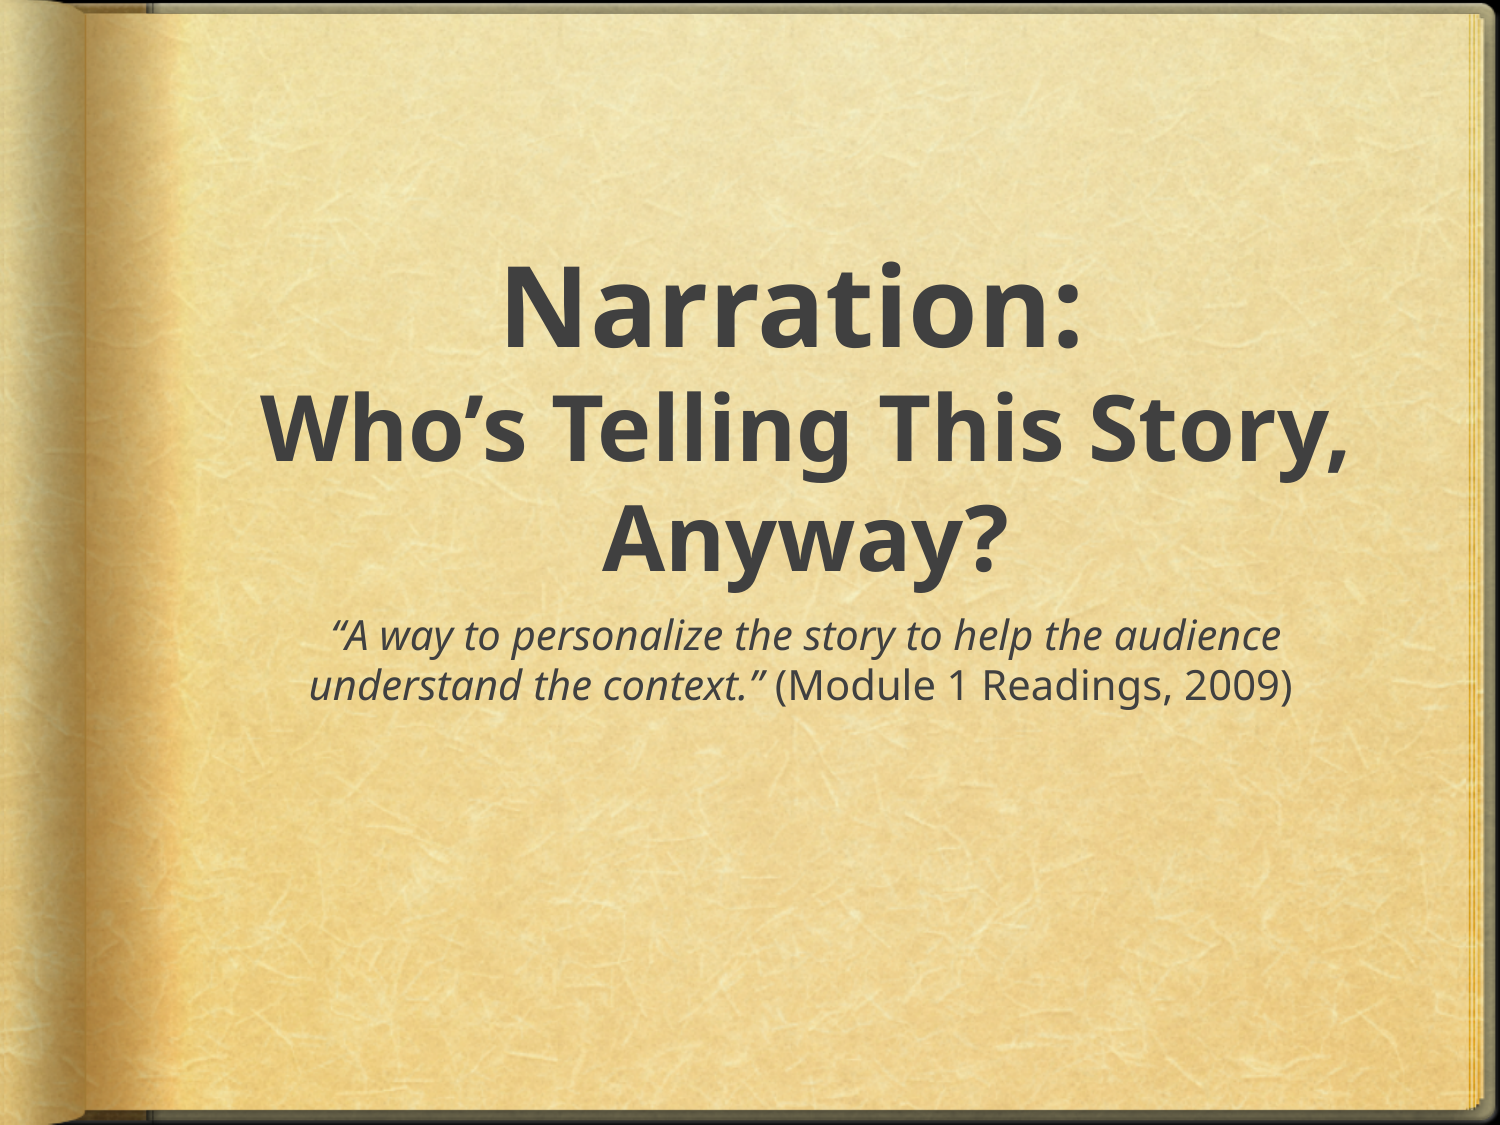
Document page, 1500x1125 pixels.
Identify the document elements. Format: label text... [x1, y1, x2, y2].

picture [0, 0, 1500, 1125]
title Narration: Who’s Telling This Story, Anyway? [225, 293, 1388, 597]
list “A way to personalize the story to help the audience understand the context.” (Module 1 Readings, 2009) [225, 601, 1388, 890]
